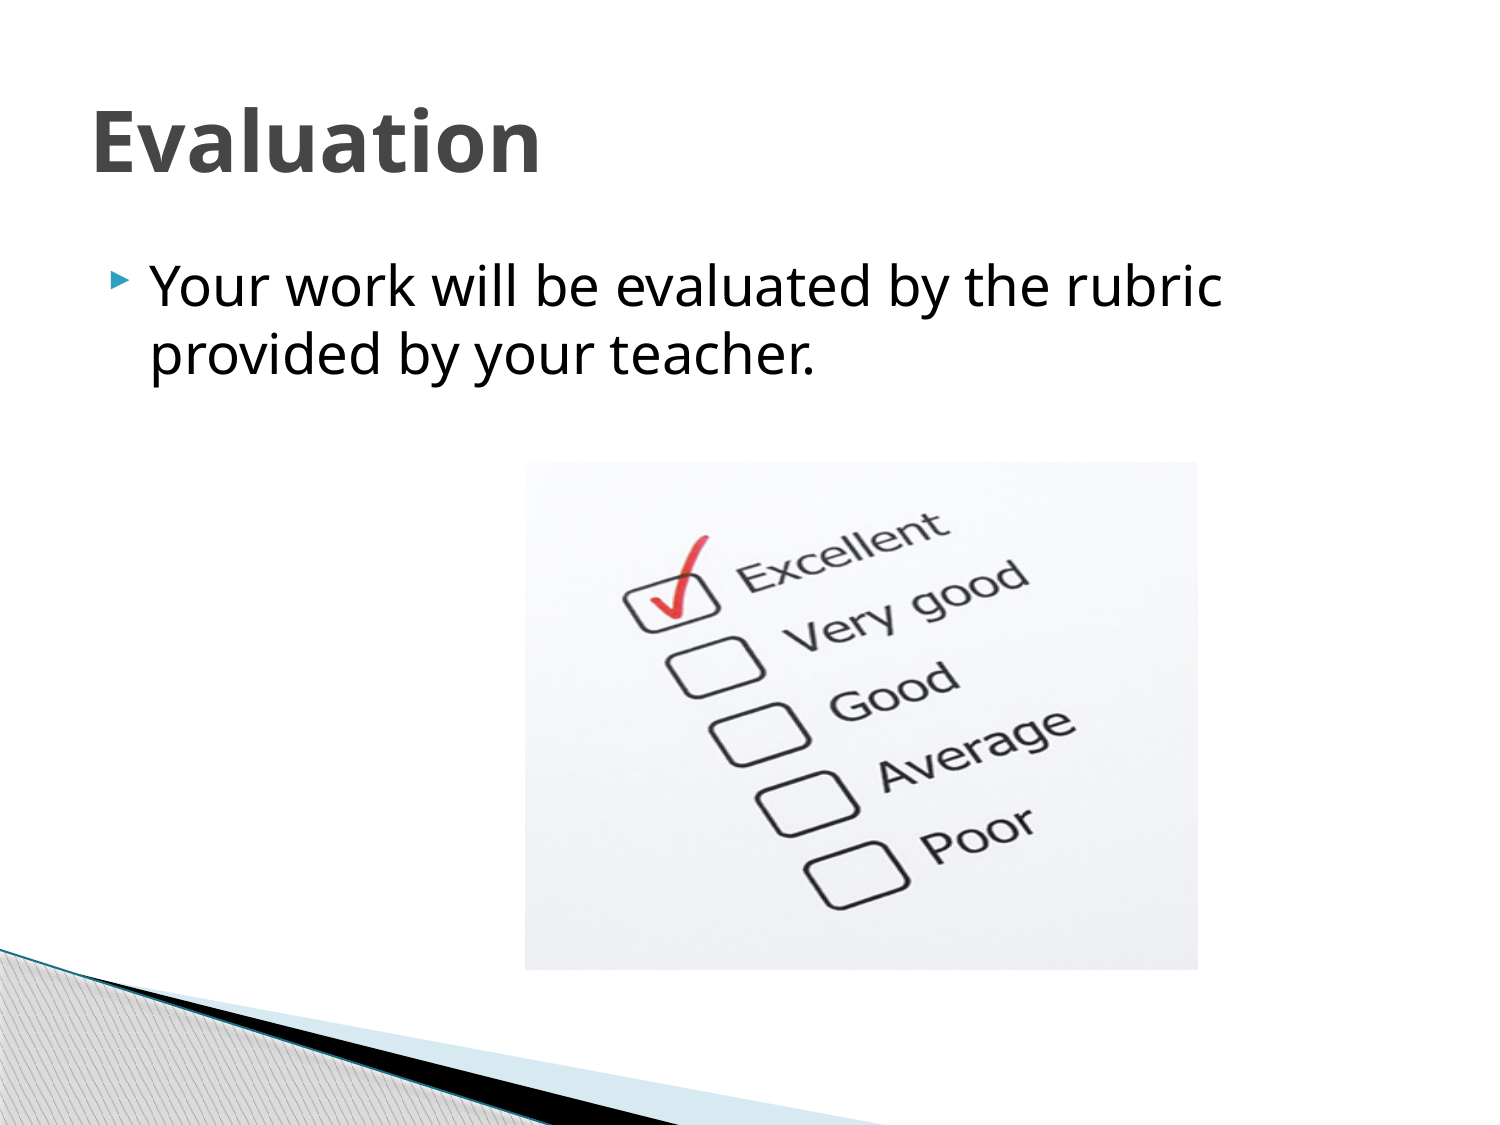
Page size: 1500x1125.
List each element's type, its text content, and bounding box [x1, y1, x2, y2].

list Your work will be evaluated by the rubric provided by your teacher. [75, 243, 1425, 986]
title Evaluation [75, 45, 1425, 233]
picture [524, 462, 1199, 970]
